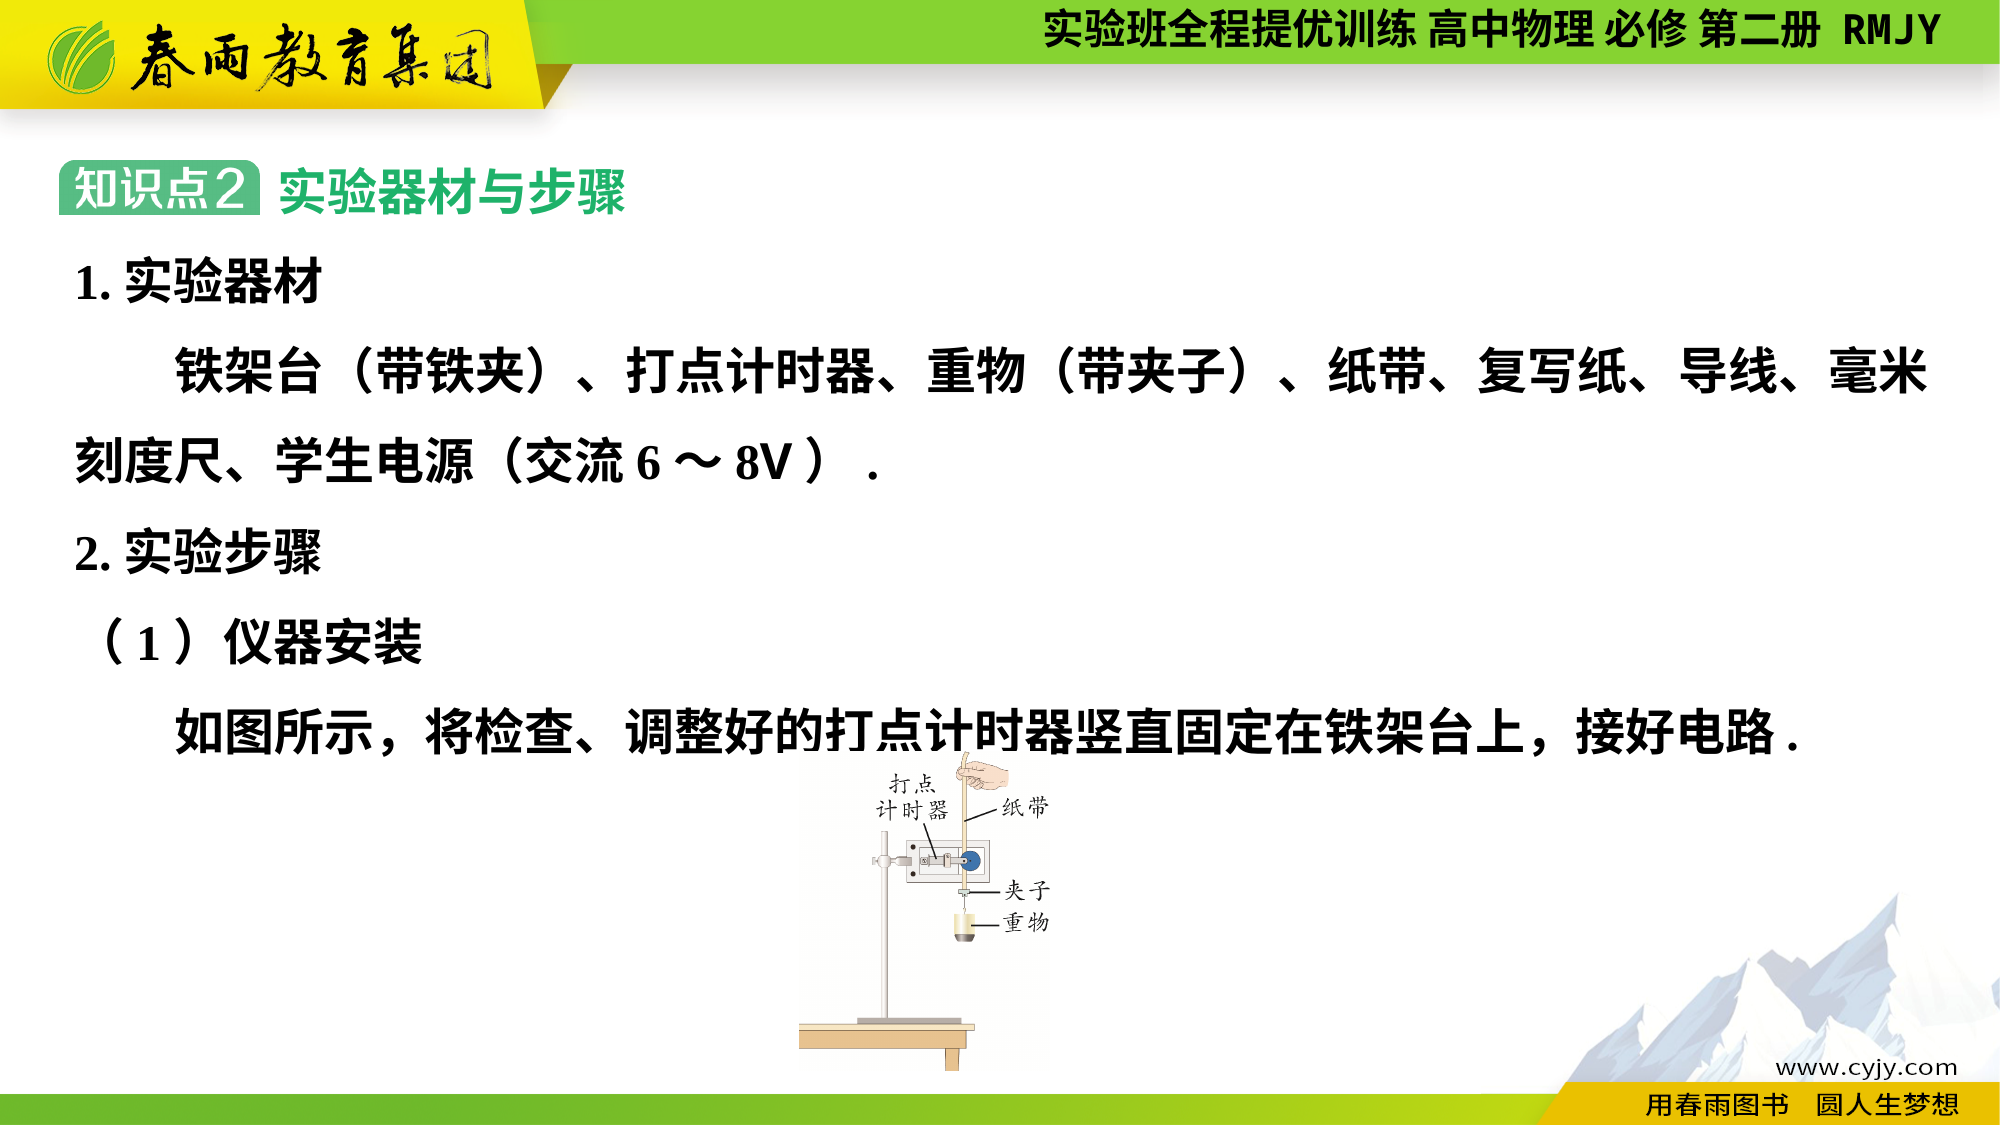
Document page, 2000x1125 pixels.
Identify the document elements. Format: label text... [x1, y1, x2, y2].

list 实验器材与步骤 1.实验器材 铁架台（带铁夹）、打点计时器、重物（带夹子）、纸带、复写纸、导线、毫米刻度尺、学生电源（交流6～8V）. 2.实验步骤 （1）仪器安装 如图所示，将检查、调整好的打点计时器竖直固定在铁架台上，接好电路. [59, 122, 1944, 774]
picture [0, 0, 2000, 1125]
